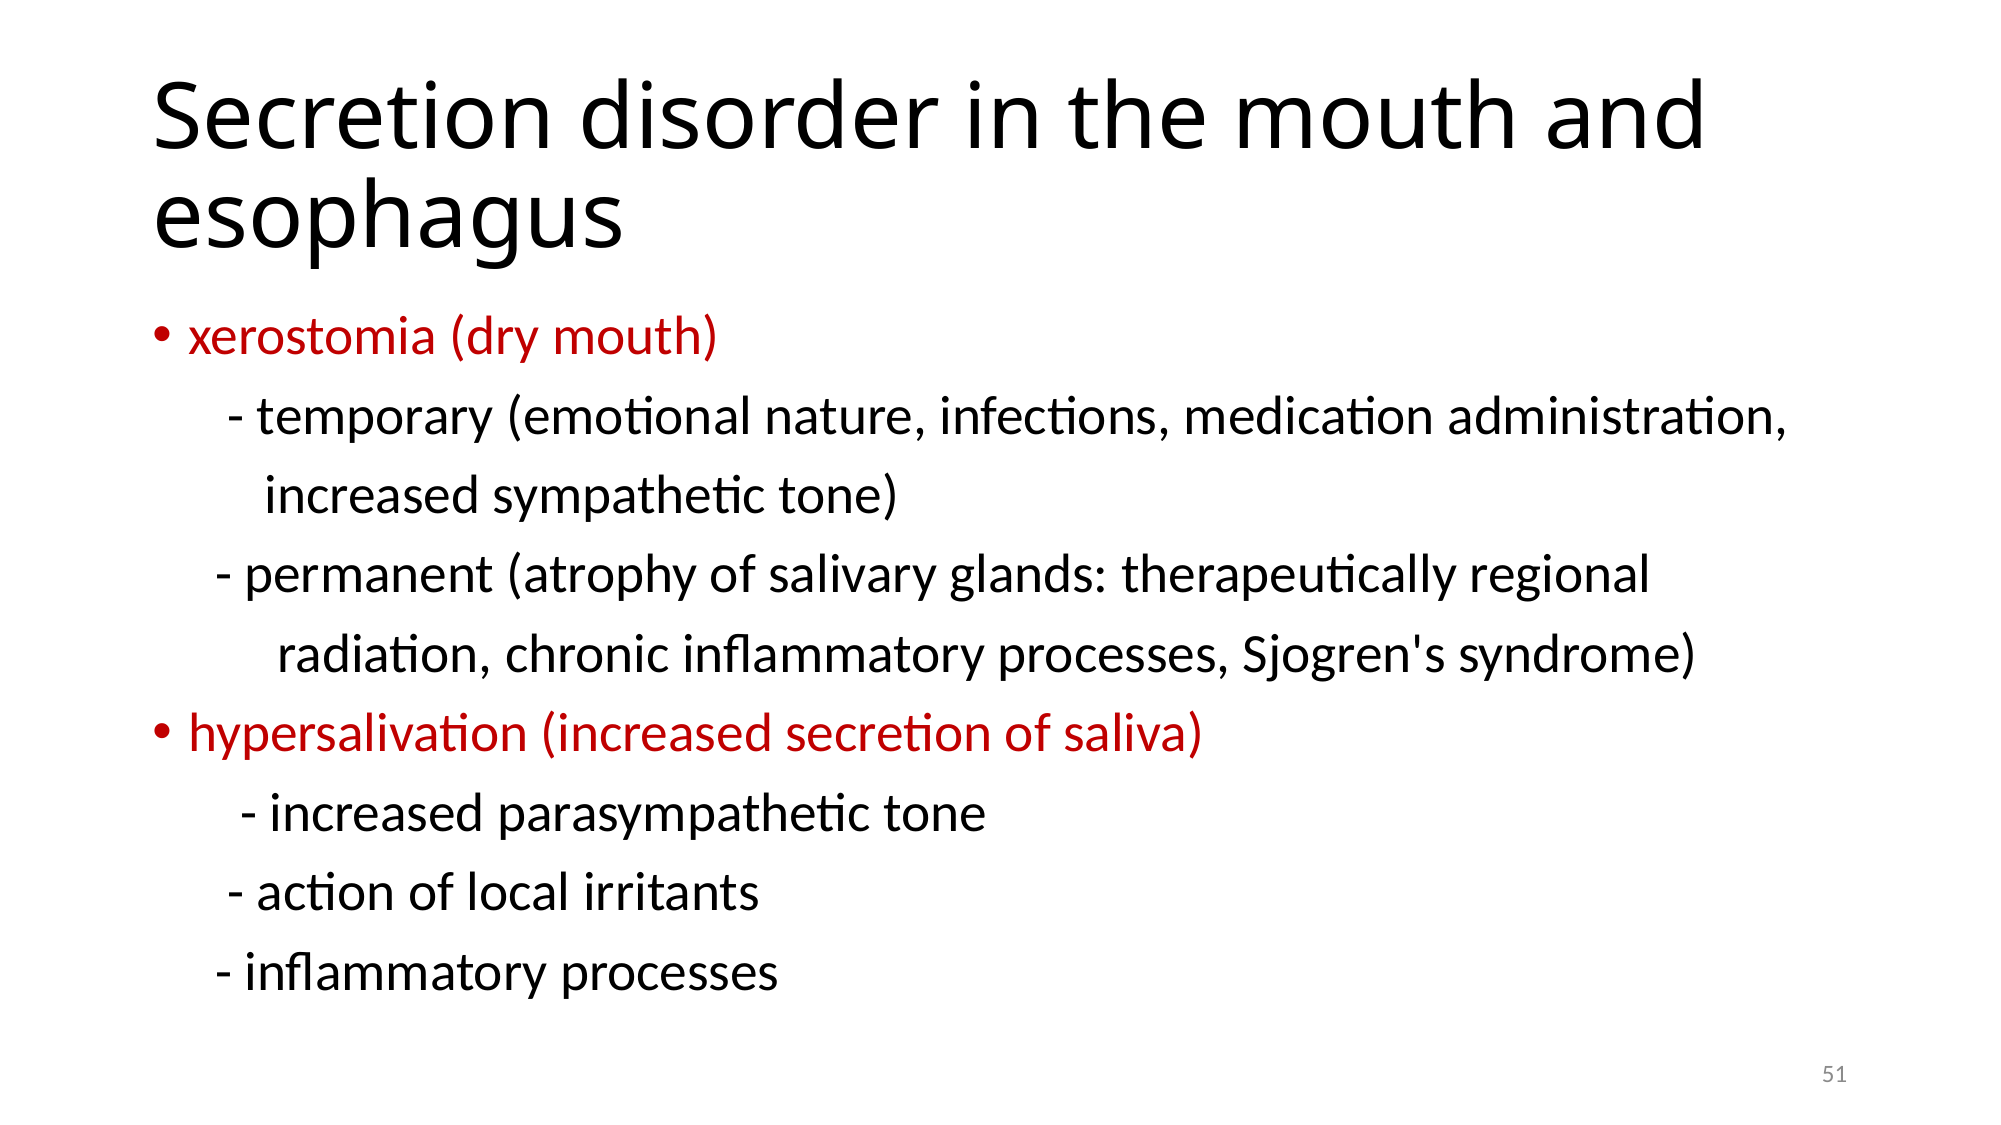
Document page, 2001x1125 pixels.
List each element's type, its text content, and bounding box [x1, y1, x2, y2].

slide_number 51 [1412, 1042, 1863, 1103]
title Secretion disorder in the mouth and esophagus [137, 59, 1863, 278]
list xerostomia (dry mouth) - temporary (emotional nature, infections, medication administration, increased sympathetic tone) - permanent (atrophy of salivary glands: therapeutically regional radiation, chronic inflammatory processes, Sjogren's syndrome) hypersalivation (increased secretion of saliva) - increased parasympathetic tone - action of local irritants - inflammatory processes [137, 299, 1947, 1014]
